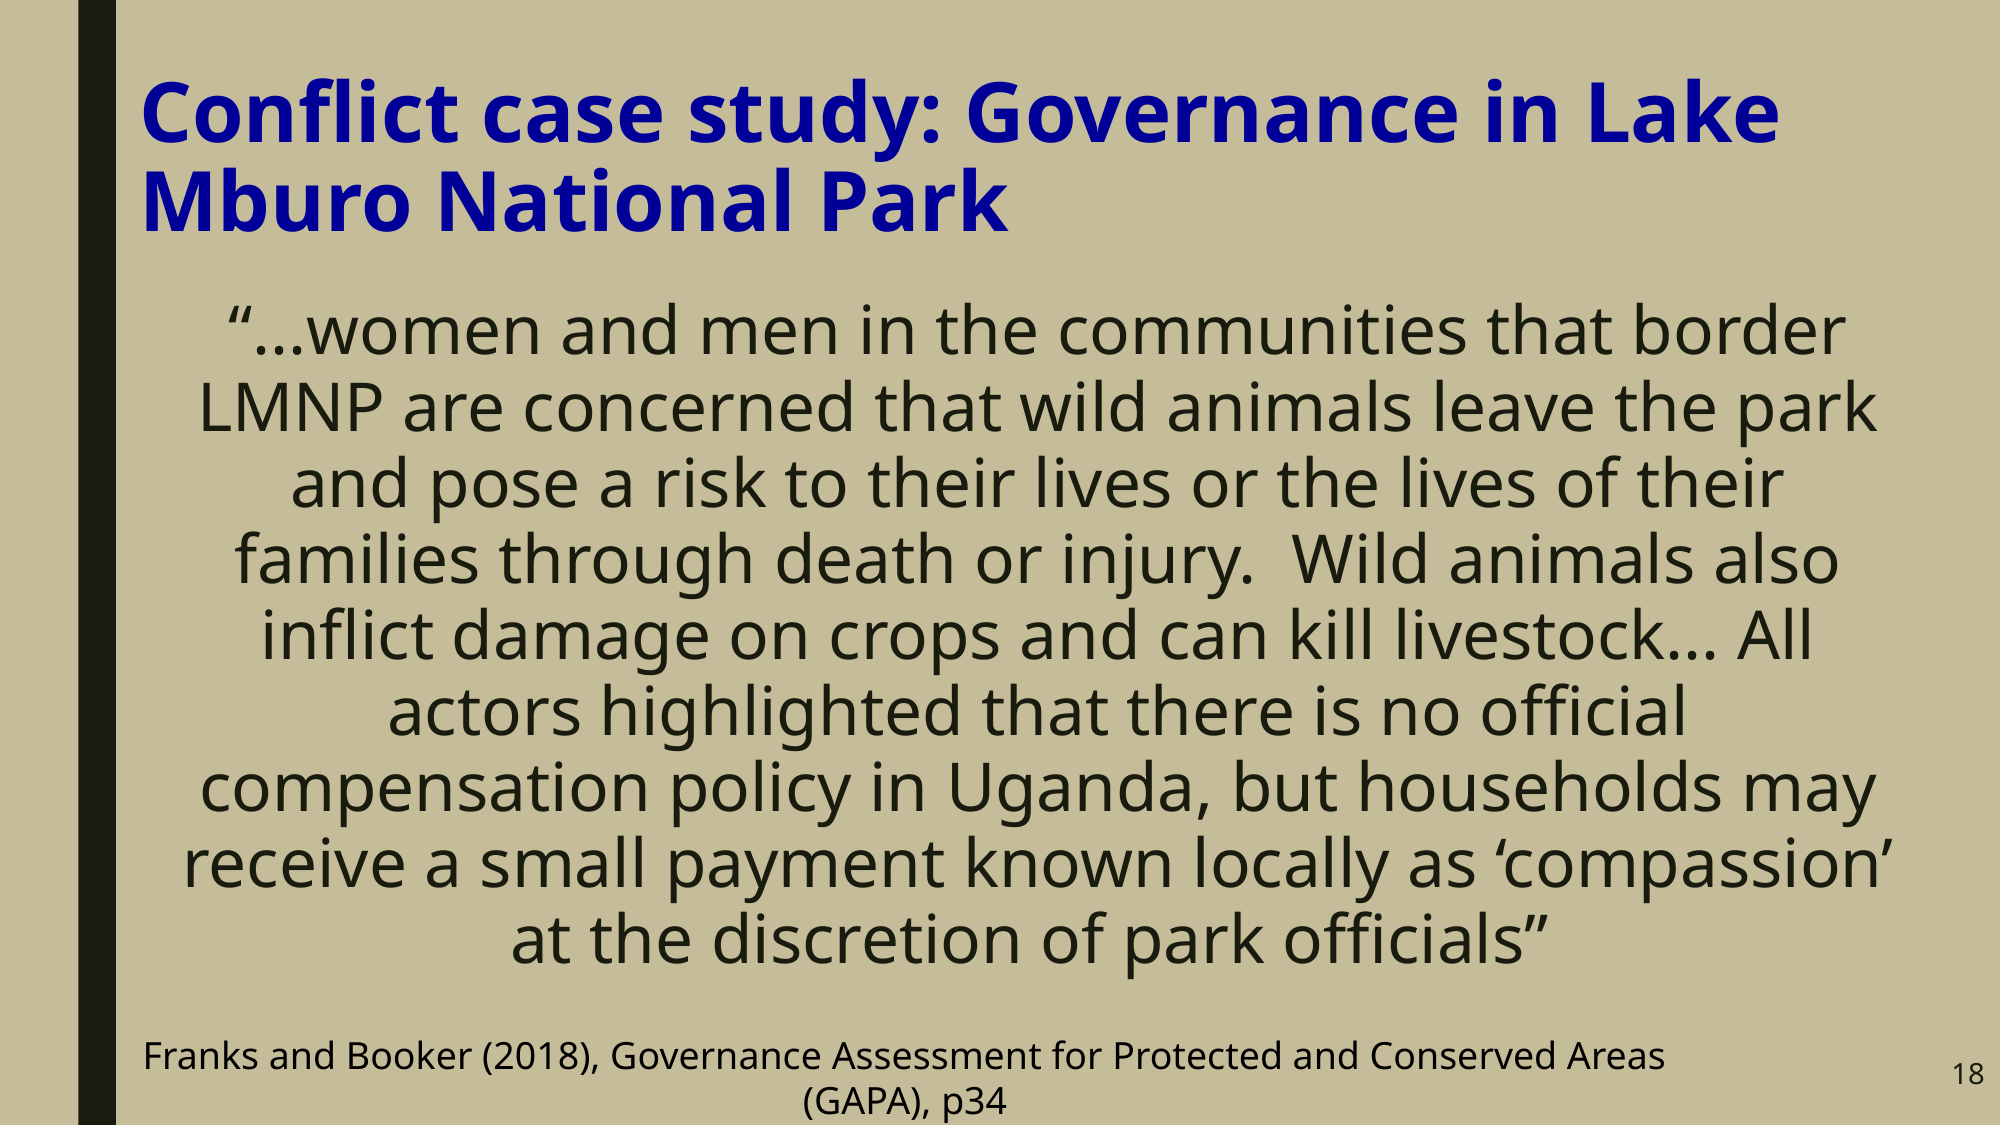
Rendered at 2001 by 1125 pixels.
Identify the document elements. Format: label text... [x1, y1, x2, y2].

slide_number 18 [1884, 1024, 2000, 1125]
text_box Franks and Booker (2018), Governance Assessment for Protected and Conserved Areas (GAPA), p34 [124, 1024, 1686, 1125]
title Conflict case study: Governance in Lake Mburo National Park [124, 63, 1900, 246]
list “...women and men in the communities that border LMNP are concerned that wild animals leave the park and pose a risk to their lives or the lives of their families through death or injury. Wild animals also inflict damage on crops and can kill livestock... All actors highlighted that there is no official compensation policy in Uganda, but households may receive a small payment known locally as ‘compassion’ at the discretion of park officials” [151, 286, 1927, 998]
